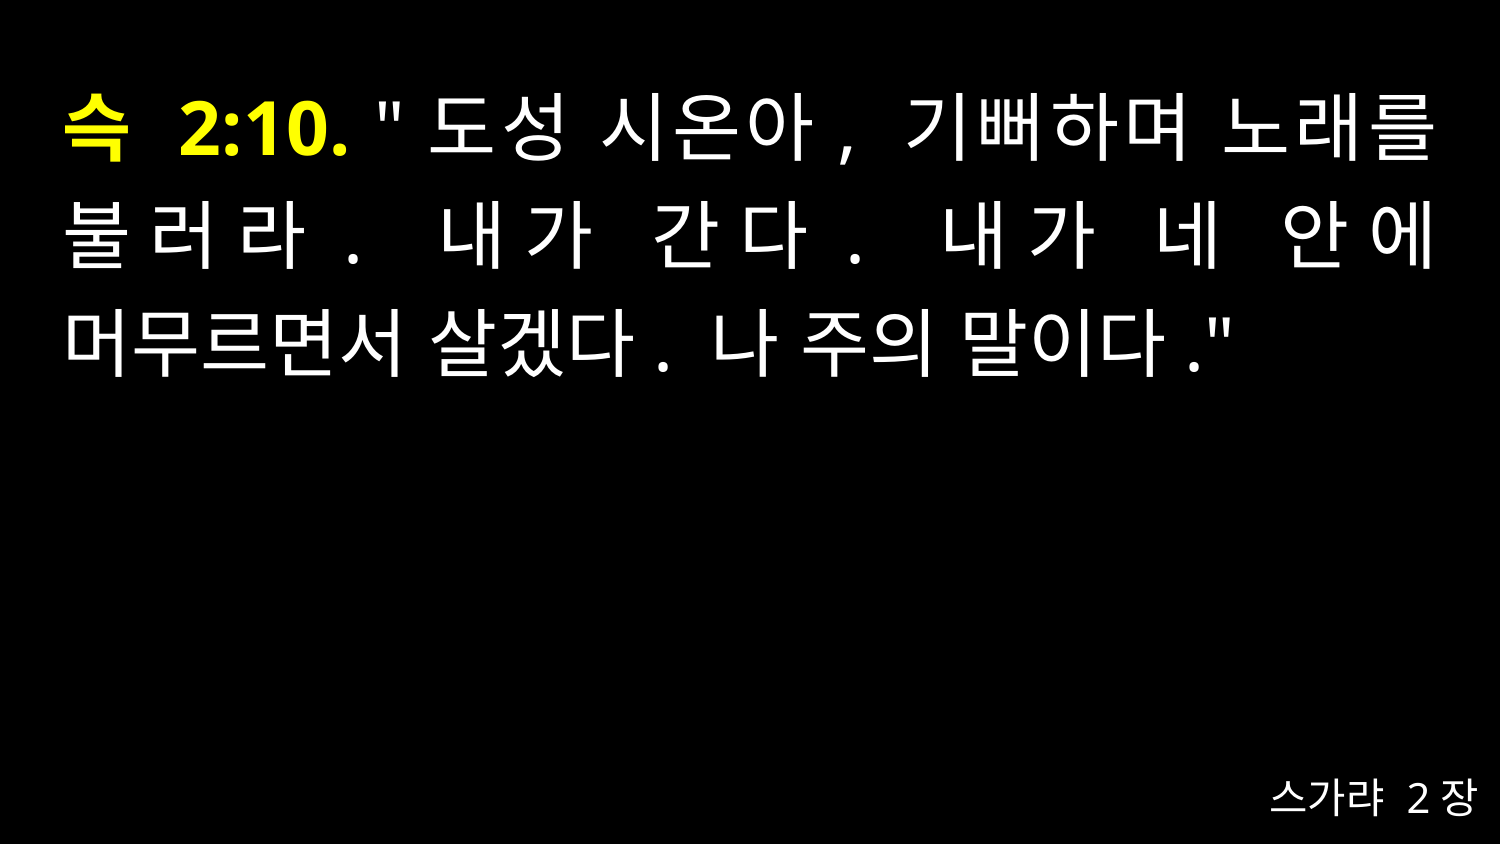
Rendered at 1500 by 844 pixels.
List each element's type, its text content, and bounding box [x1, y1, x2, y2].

title 슥 2:10. "도성 시온아, 기뻐하며 노래를 불러라. 내가 간다. 내가 네 안에 머무르면서 살겠다. 나 주의 말이다." [0, 0, 1500, 844]
subtitle 스가랴 2장 [916, 770, 1500, 844]
